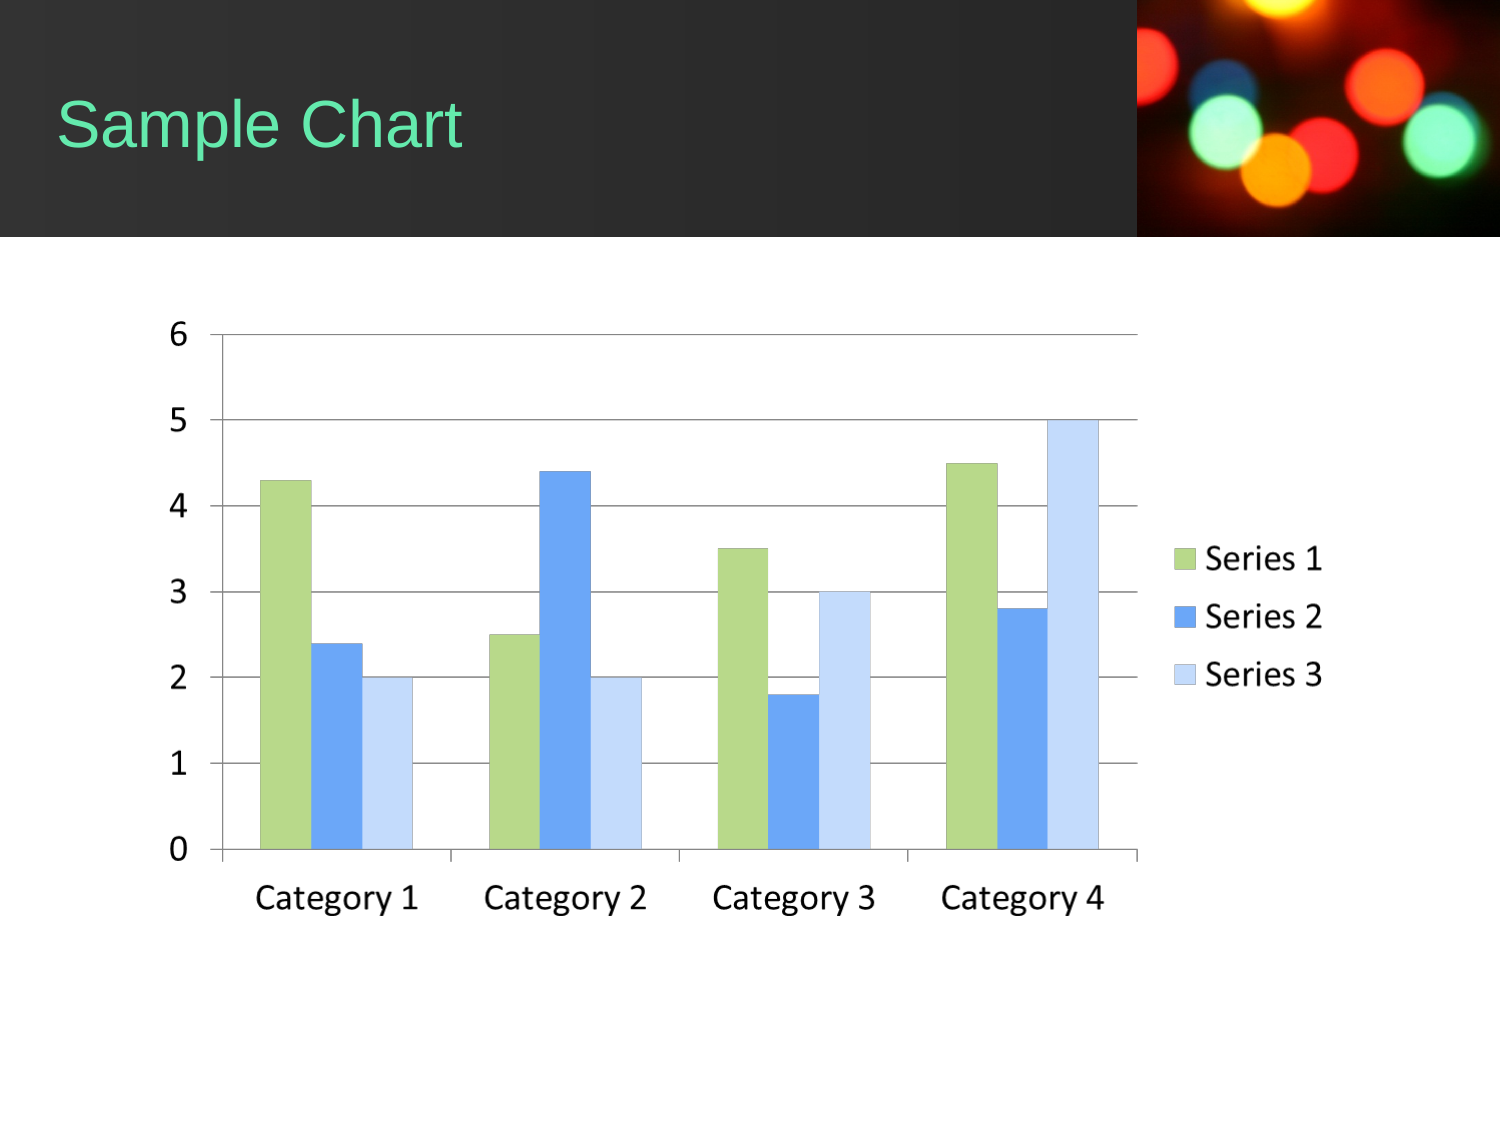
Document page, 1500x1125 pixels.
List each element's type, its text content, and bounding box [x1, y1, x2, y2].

picture [1137, 0, 1500, 237]
title Sample Chart [41, 45, 1164, 197]
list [147, 293, 1353, 942]
